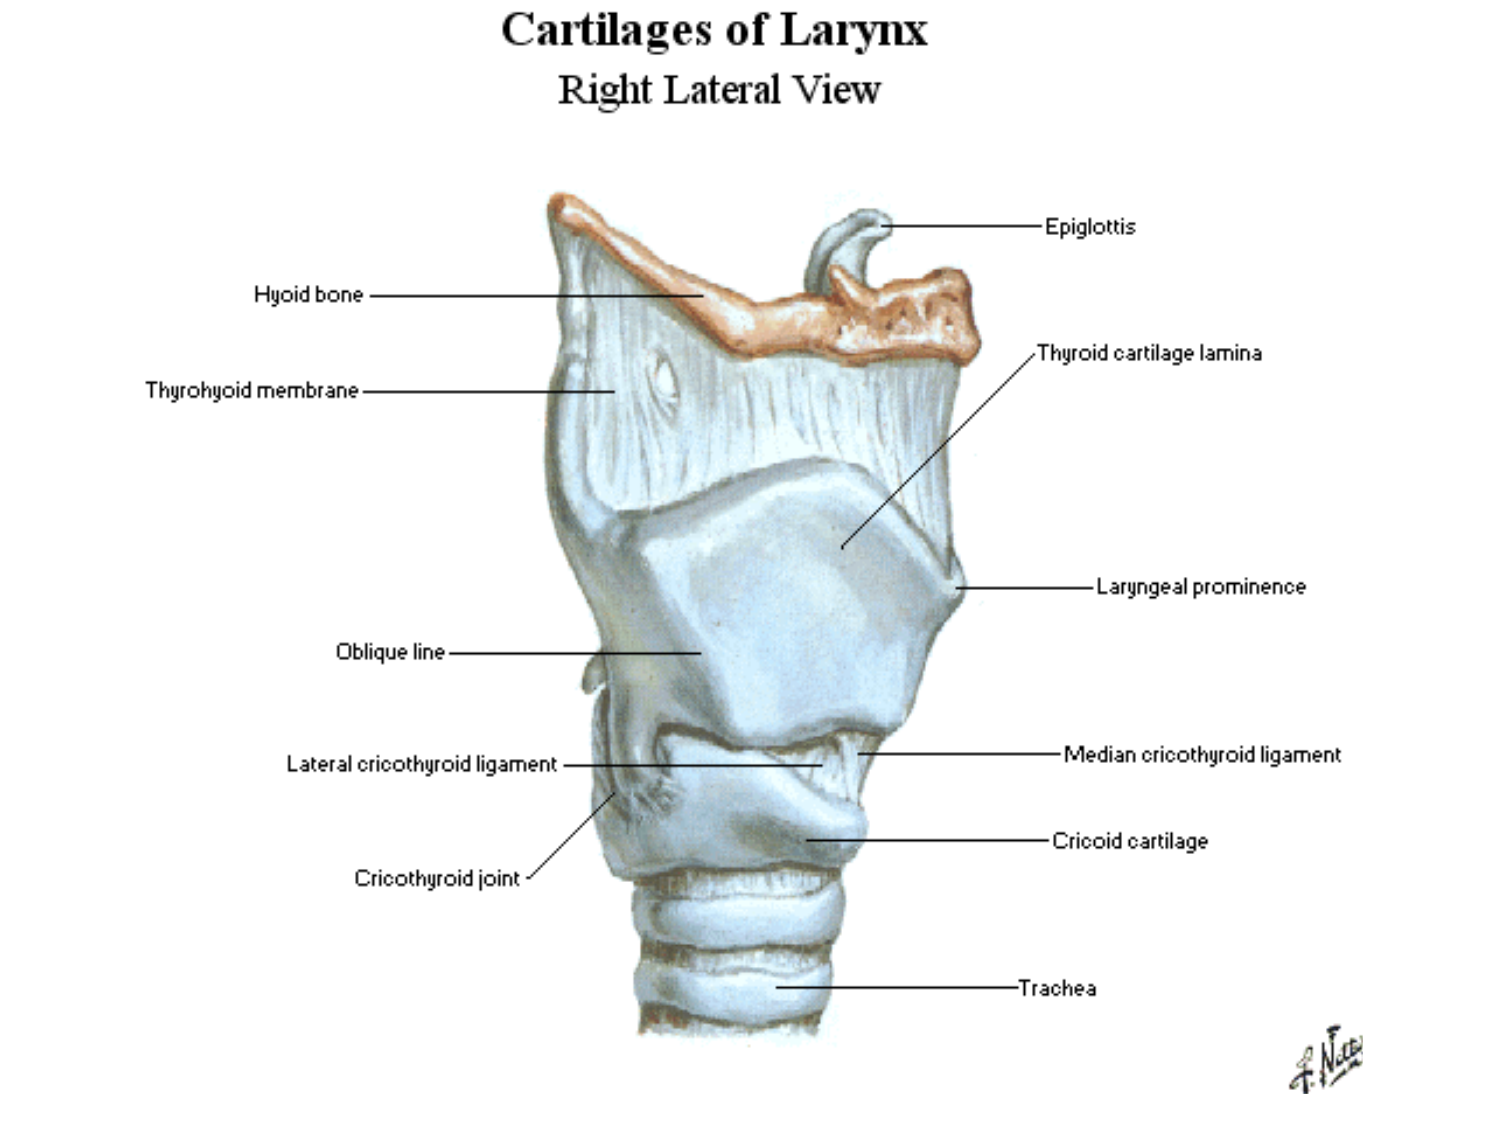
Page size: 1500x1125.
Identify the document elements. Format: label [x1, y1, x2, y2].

picture [111, 0, 1363, 1094]
